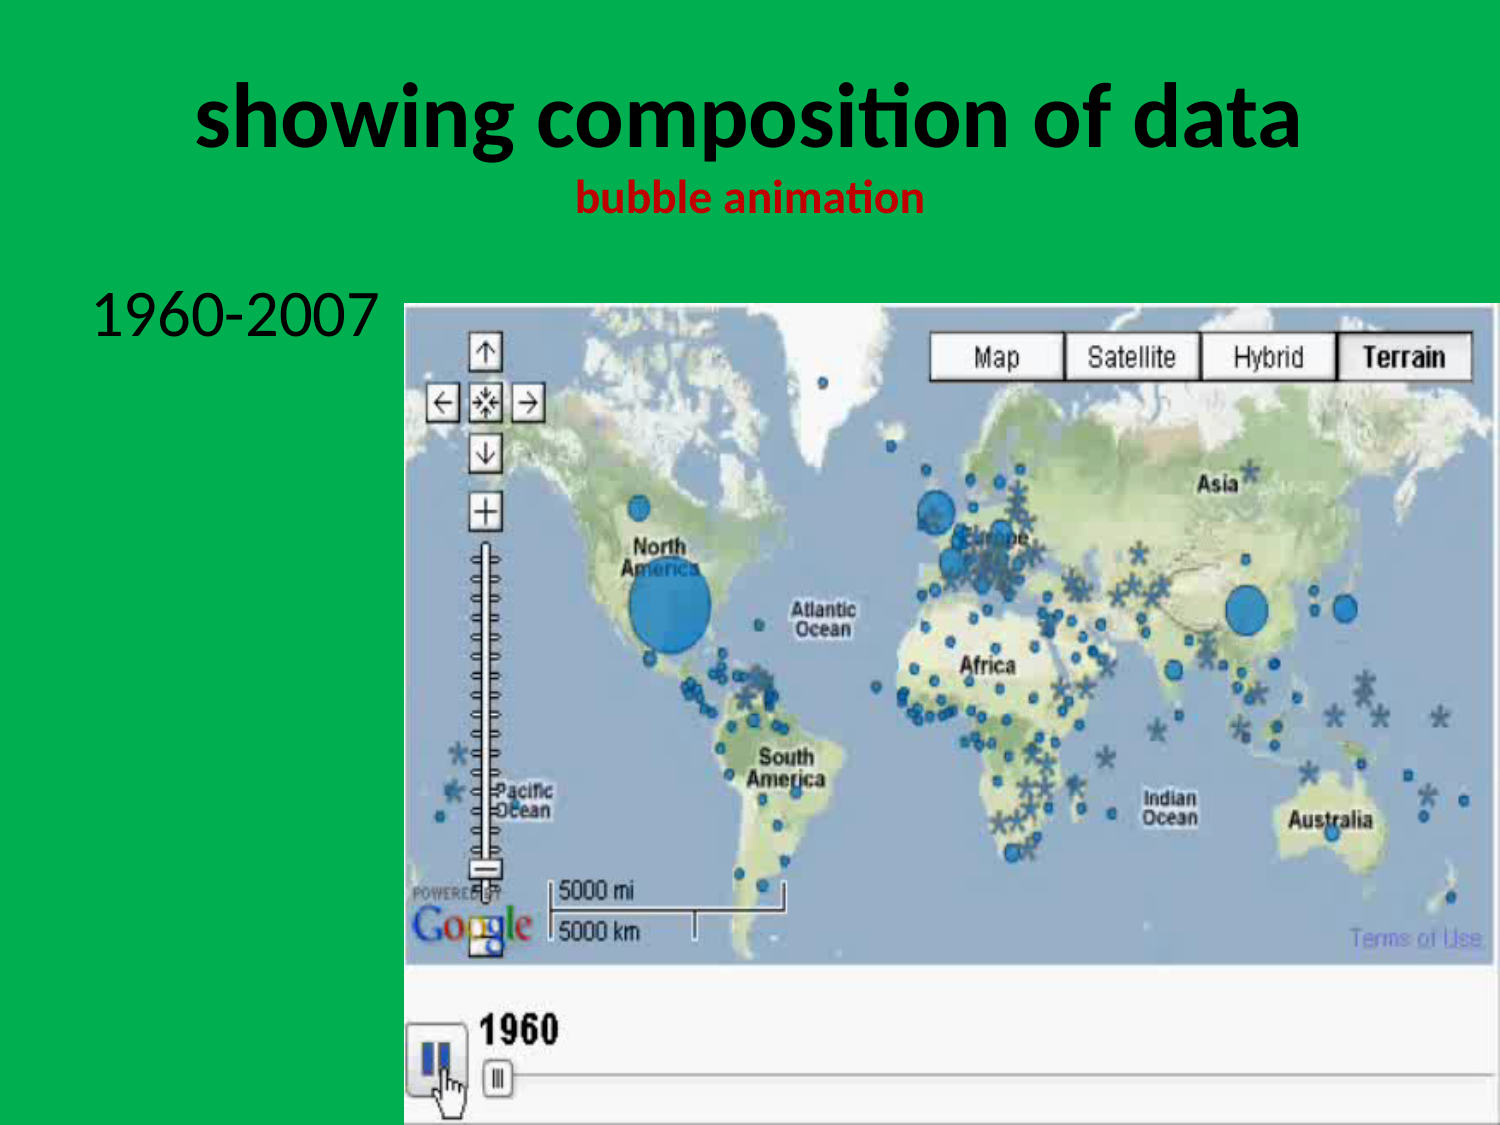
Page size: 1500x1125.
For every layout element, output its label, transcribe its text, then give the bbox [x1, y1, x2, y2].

list 1960-2007 [75, 262, 1425, 1005]
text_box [403, 302, 1500, 1125]
title showing composition of data bubble animation [0, 45, 1500, 233]
